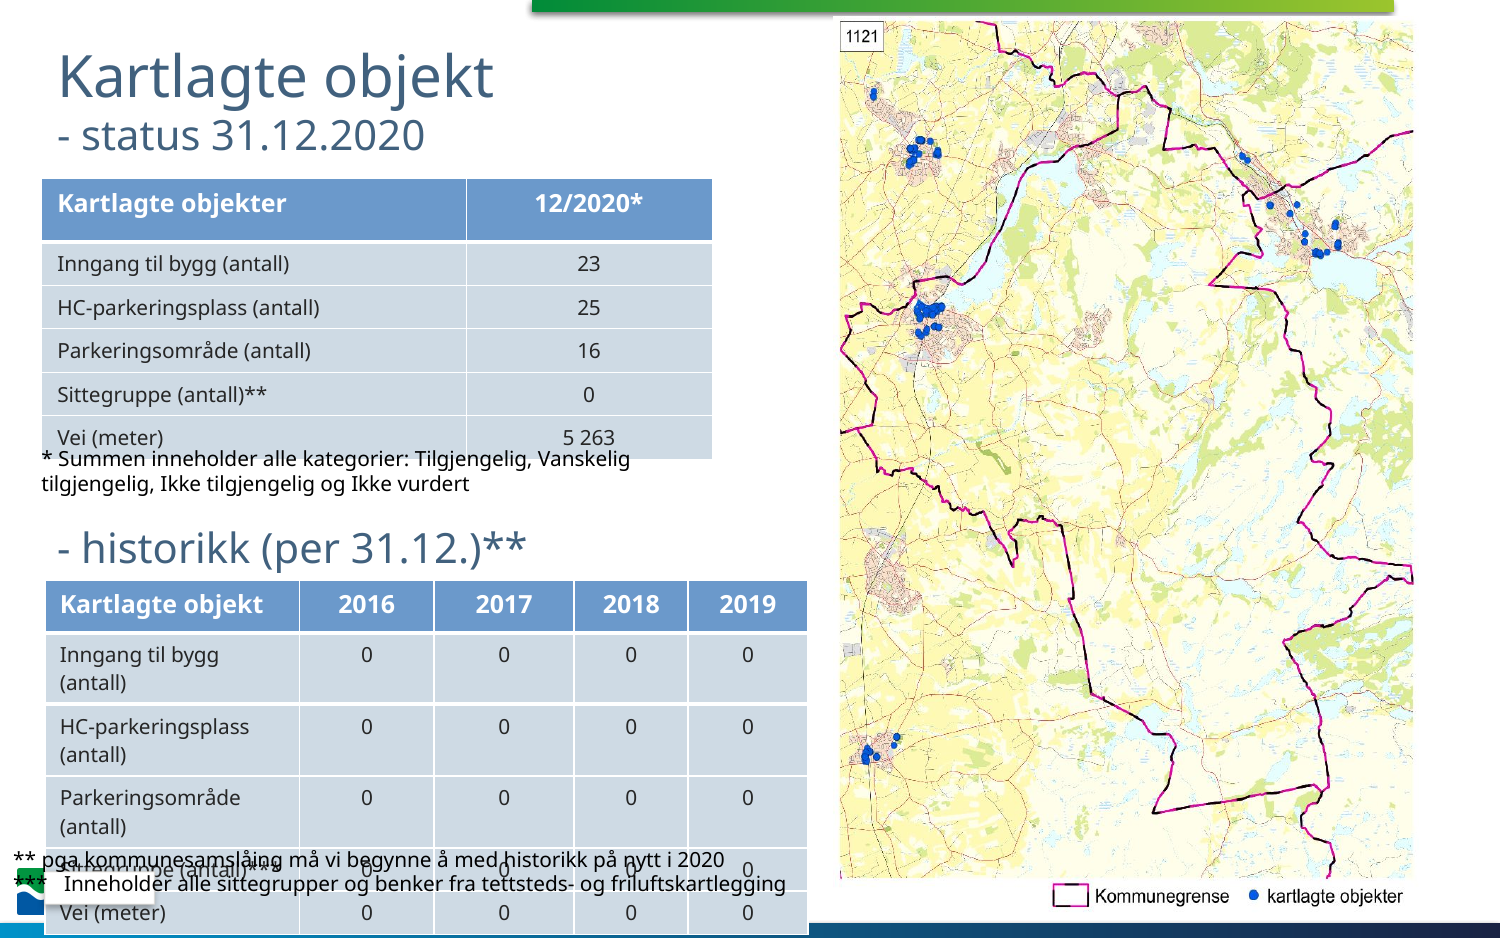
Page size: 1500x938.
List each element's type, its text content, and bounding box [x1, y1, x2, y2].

table_cell 0 [802, 849, 807, 890]
table_header 2016 [300, 581, 433, 631]
table_cell 0 [300, 706, 433, 775]
table_cell 0 [689, 892, 807, 934]
table_header 2017 [435, 581, 573, 631]
table_cell 0 [689, 777, 807, 847]
table_header Kartlagte objekt [46, 581, 299, 631]
table_cell HC-parkeringsplass (antall) [42, 286, 466, 328]
table_header Kartlagte objekter [42, 179, 466, 240]
table_cell 0 [575, 706, 687, 775]
table_cell 0 [575, 904, 687, 934]
table_cell 0 [467, 373, 712, 415]
table_cell 0 [575, 777, 687, 838]
text_box Kartlagte objekt - status 31.12.2020 [42, 24, 828, 167]
table_cell Parkeringsområde (antall) [42, 329, 466, 372]
table_cell 0 [689, 635, 807, 702]
table_header 2019 [689, 581, 807, 631]
table_cell HC-parkeringsplass (antall) [46, 706, 299, 775]
picture [833, 16, 1419, 913]
table_header 2018 [575, 581, 687, 631]
table_cell 0 [300, 777, 433, 838]
table_cell Inngang til bygg (antall) [46, 635, 299, 702]
text_box * Summen inneholder alle kategorier: Tilgjengelig, Vanskelig tilgjengelig, Ikke tilgjengelig og Ikke vurdert [26, 438, 711, 504]
table_cell 0 [435, 777, 573, 838]
table_cell 0 [435, 706, 573, 775]
table_cell Sittegruppe (antall)** [42, 373, 466, 415]
table_cell 25 [467, 286, 712, 328]
table_cell Inngang til bygg (antall) [42, 244, 466, 285]
table_cell Vei (meter) [46, 904, 299, 934]
table_cell 0 [435, 904, 573, 934]
table_cell 16 [467, 329, 712, 372]
table_cell Parkeringsområde (antall) [46, 777, 299, 838]
table_cell 0 [689, 706, 807, 775]
table_cell 0 [435, 635, 573, 702]
table_cell 0 [575, 635, 687, 702]
text_box ** pga kommunesamslåing må vi begynne å med historikk på nytt i 2020 *** Inneholder alle sittegrupper og benker fra tettsteds- og friluftskartlegging [0, 838, 802, 904]
table_cell 23 [467, 244, 712, 285]
text_box - historikk (per 31.12.)** [42, 496, 828, 580]
table_cell Vei (meter) [42, 416, 466, 438]
table_cell 0 [300, 904, 433, 934]
table_cell 0 [300, 635, 433, 702]
table_header 12/2020* [467, 179, 712, 240]
table_cell 5 263 [467, 416, 712, 459]
